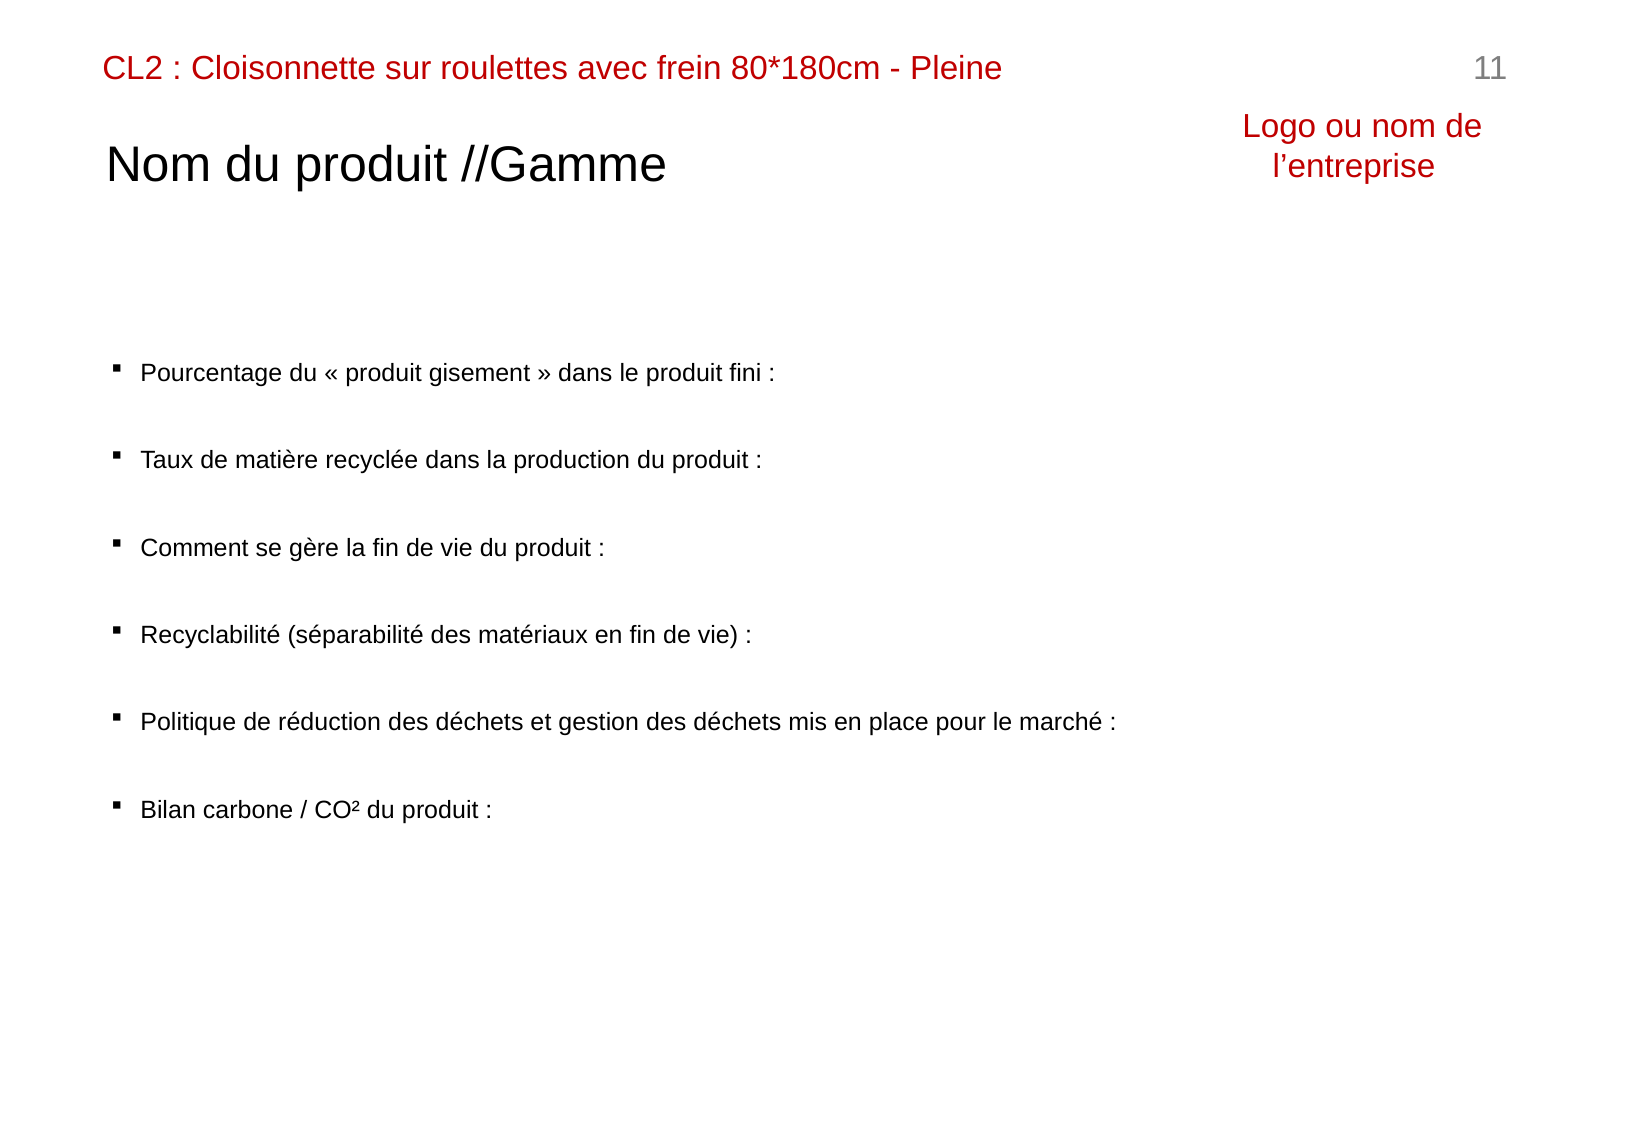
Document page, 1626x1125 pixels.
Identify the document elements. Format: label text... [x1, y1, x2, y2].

text_box Pourcentage du « produit gisement » dans le produit fini : Taux de matière recyclée dans la production du produit : Comment se gère la fin de vie du produit : Recyclabilité (séparabilité des matériaux en fin de vie) : Politique de réduction des déchets et gestion des déchets mis en place pour le marché : Bilan carbone / CO² du produit : [81, 304, 1333, 1067]
list Nom du produit //Gamme [91, 109, 1523, 215]
text_box Logo ou nom de l’entreprise [1141, 91, 1567, 197]
slide_number 11 [1426, 19, 1523, 91]
title CL2 : Cloisonnette sur roulettes avec frein 80*180cm - Pleine [102, 19, 1426, 109]
